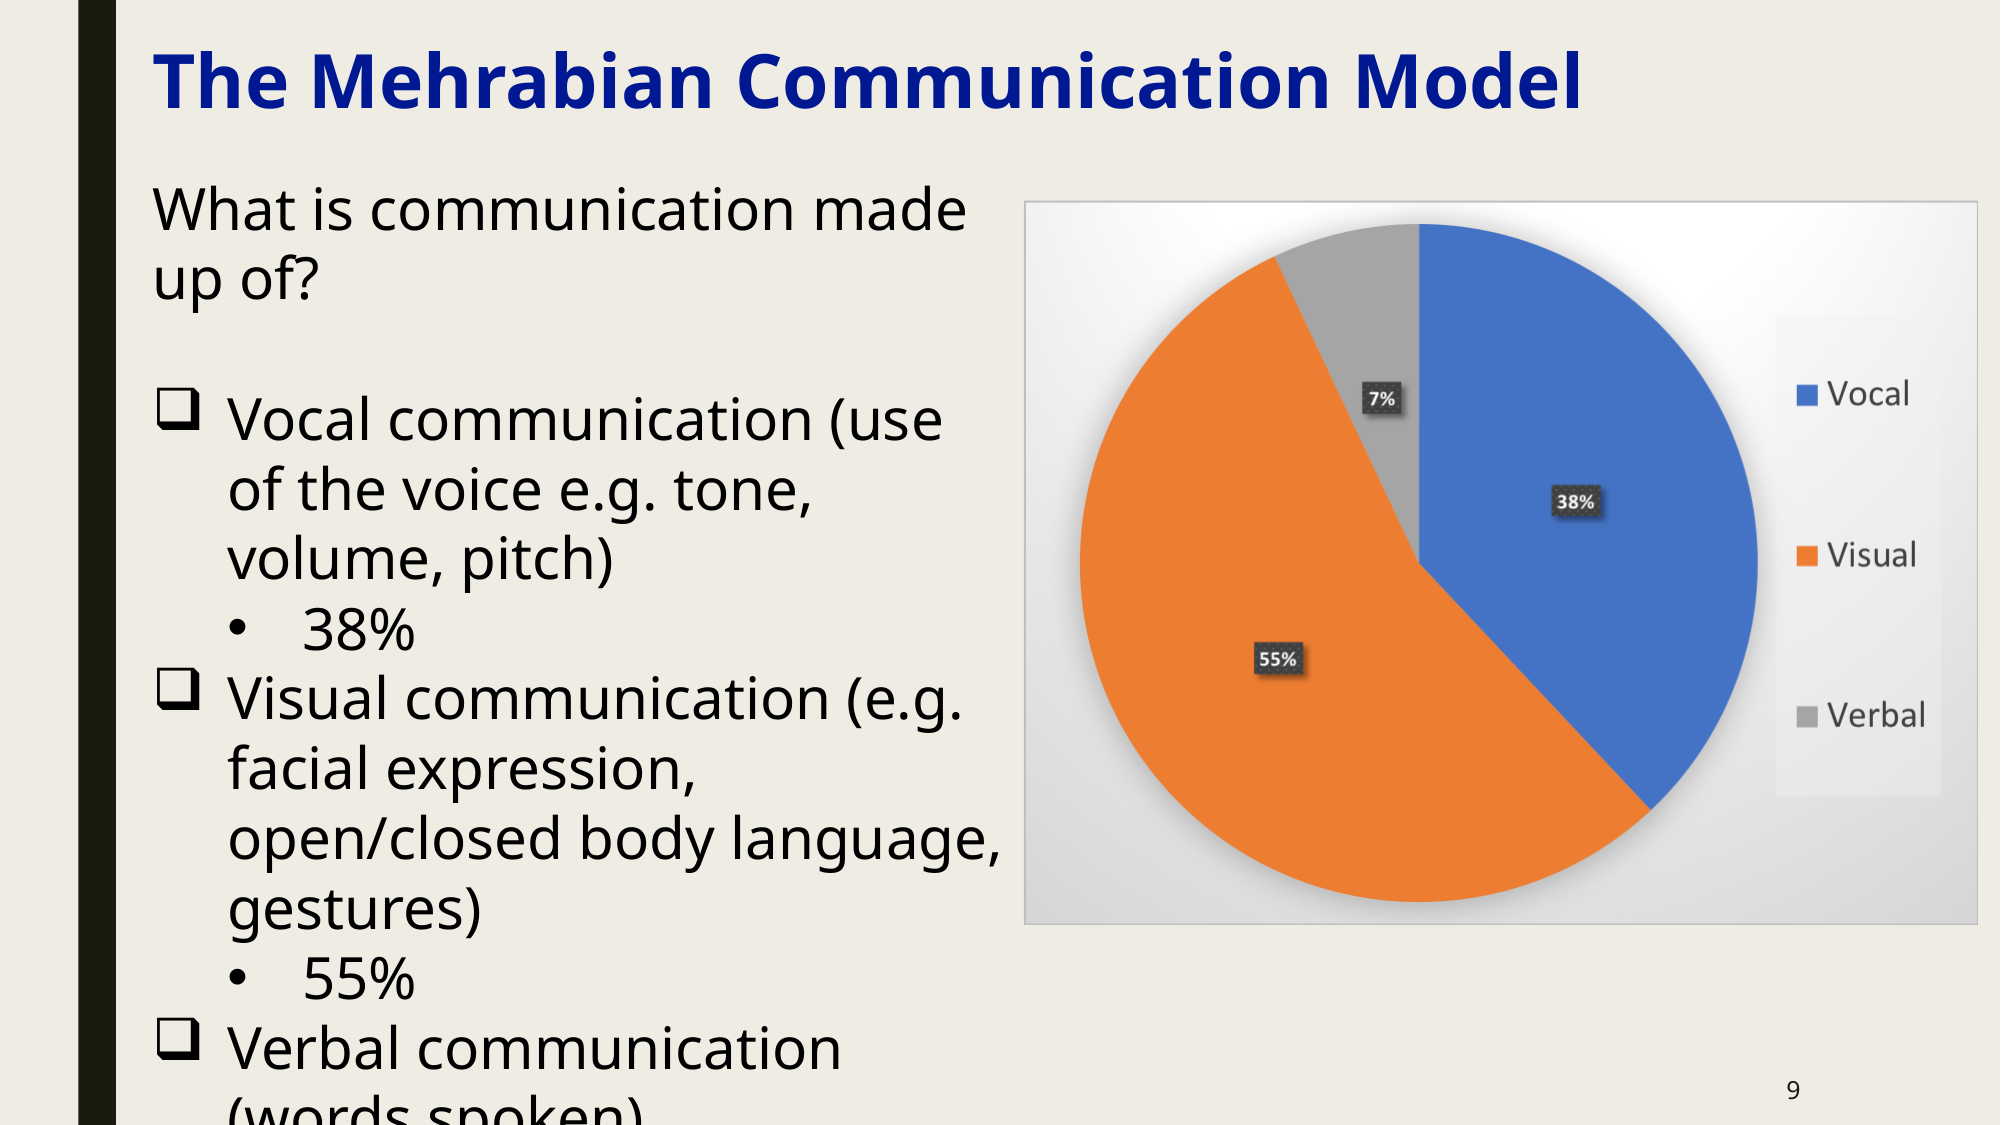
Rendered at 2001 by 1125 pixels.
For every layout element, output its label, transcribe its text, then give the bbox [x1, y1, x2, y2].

text_box What is communication made up of? Vocal communication (use of the voice e.g. tone, volume, pitch) 38% Visual communication (e.g. facial expression, open/closed body language, gestures) 55% Verbal communication (words spoken) 7% [137, 164, 1024, 1125]
slide_number 9 [1553, 1058, 1816, 1125]
title The Mehrabian Communication Model [137, 37, 1863, 184]
picture [1023, 199, 1978, 926]
